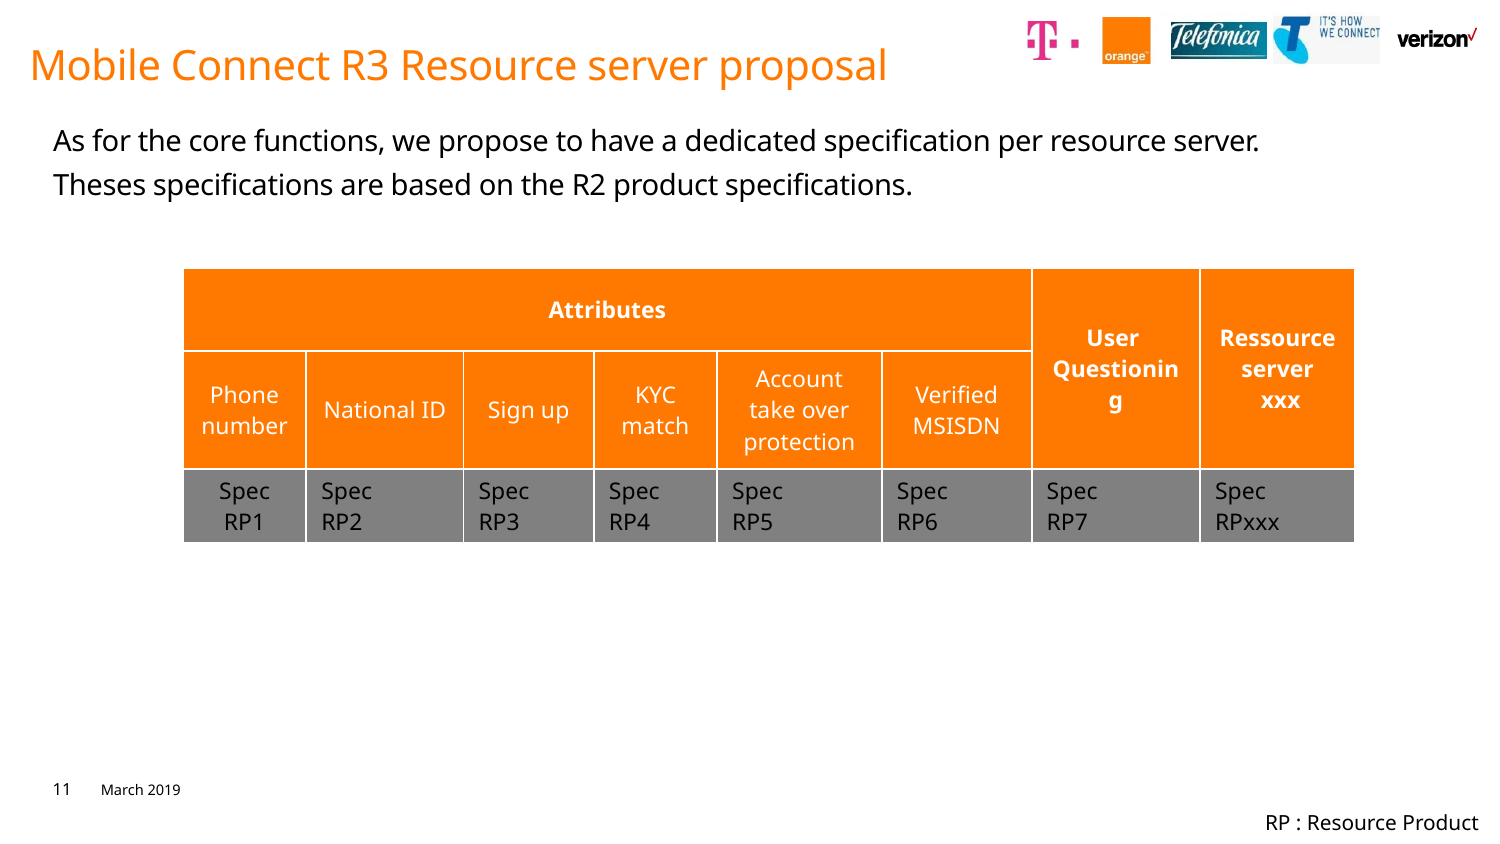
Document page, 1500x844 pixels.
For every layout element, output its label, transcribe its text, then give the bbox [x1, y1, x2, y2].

table_cell Phone number [184, 352, 305, 468]
picture [1385, 8, 1490, 72]
list As for the core functions, we propose to have a dedicated specification per resource server. Theses specifications are based on the R2 product specifications. [53, 126, 1450, 221]
picture [1273, 12, 1380, 43]
table_cell Spec RP7 [1033, 470, 1199, 542]
table_header Ressource server xxx [1201, 269, 1354, 468]
text_box RP : Resource Product [1264, 810, 1479, 836]
table_cell KYC match [595, 352, 716, 468]
table_cell Spec RP1 [184, 470, 305, 542]
table_cell Verified MSISDN [883, 352, 1031, 468]
table_cell Spec RP3 [464, 470, 593, 542]
table_cell National ID [307, 352, 463, 468]
table_cell Spec RP5 [718, 470, 881, 542]
table_cell Spec RP4 [595, 470, 716, 542]
picture [1026, 12, 1267, 43]
table_cell Spec RPxxx [1201, 470, 1354, 542]
title Mobile Connect R3 Resource server proposal [29, 43, 1427, 115]
table_header Attributes [184, 269, 1031, 350]
table_cell Spec RP2 [307, 470, 463, 542]
table_cell Spec RP6 [883, 470, 1031, 542]
table_cell Sign up [464, 352, 593, 468]
table_header User Questioning [1033, 269, 1199, 468]
table_cell Account take over protection [718, 352, 881, 468]
